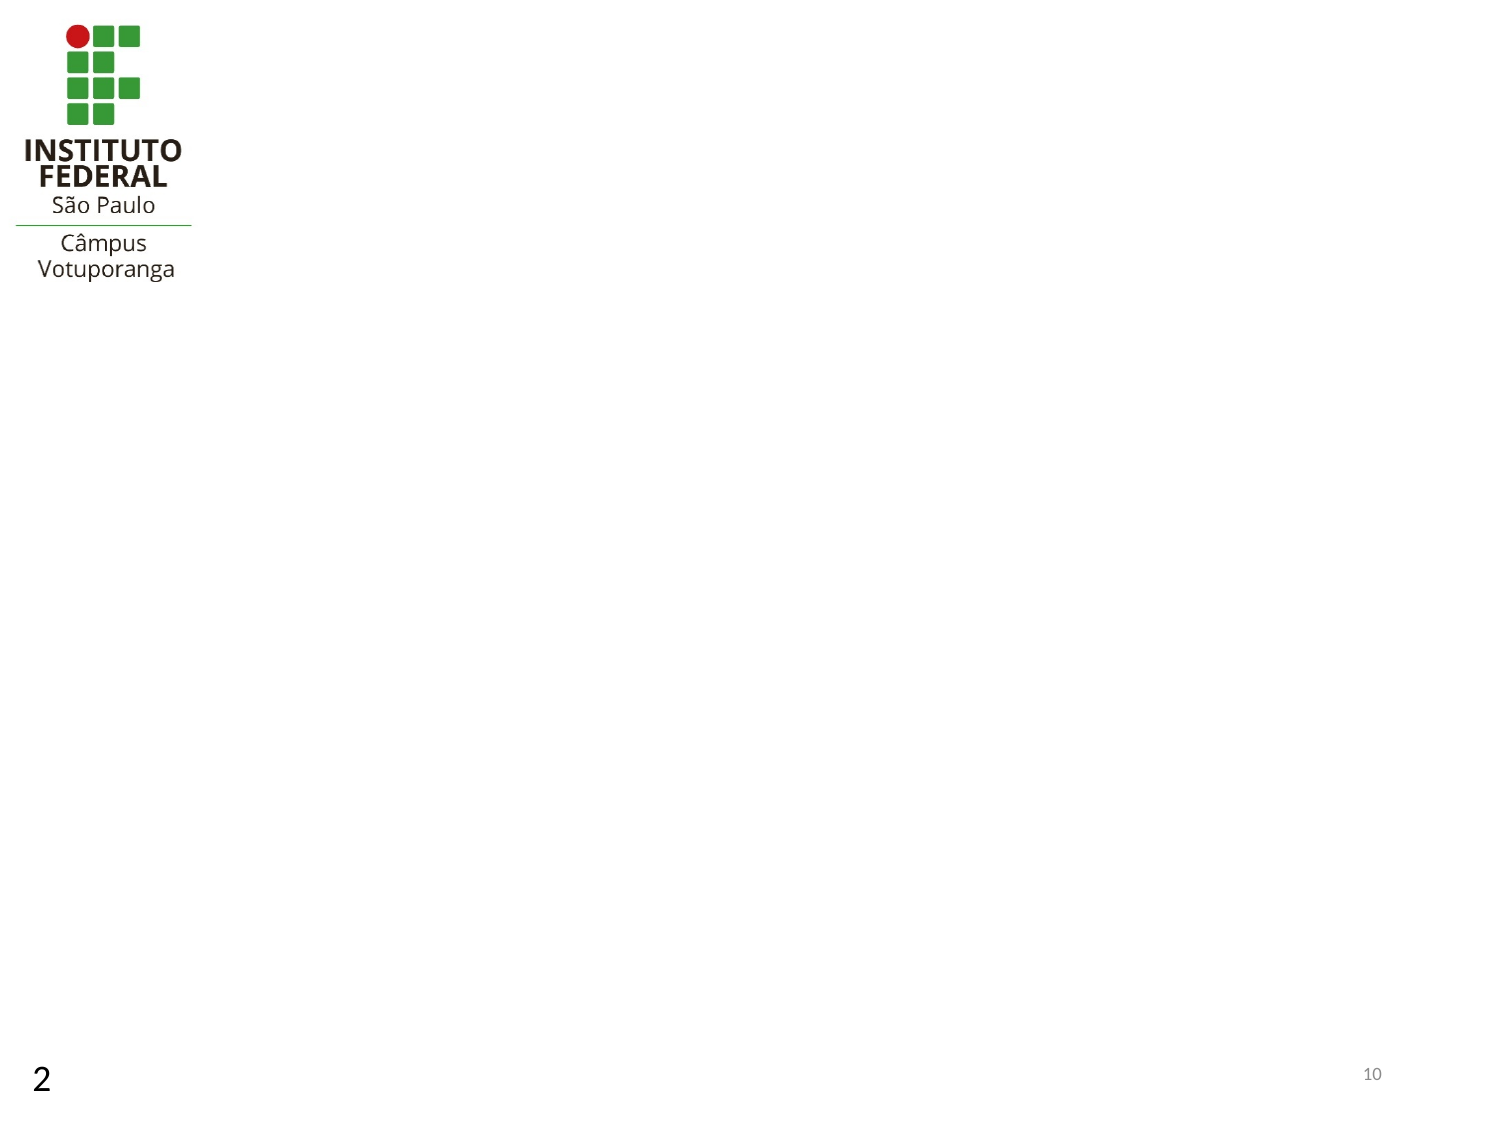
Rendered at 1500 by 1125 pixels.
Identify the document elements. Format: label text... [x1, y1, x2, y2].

slide_number 10 [1059, 1042, 1397, 1103]
text_box 2 [17, 1046, 65, 1107]
picture [8, 16, 198, 289]
